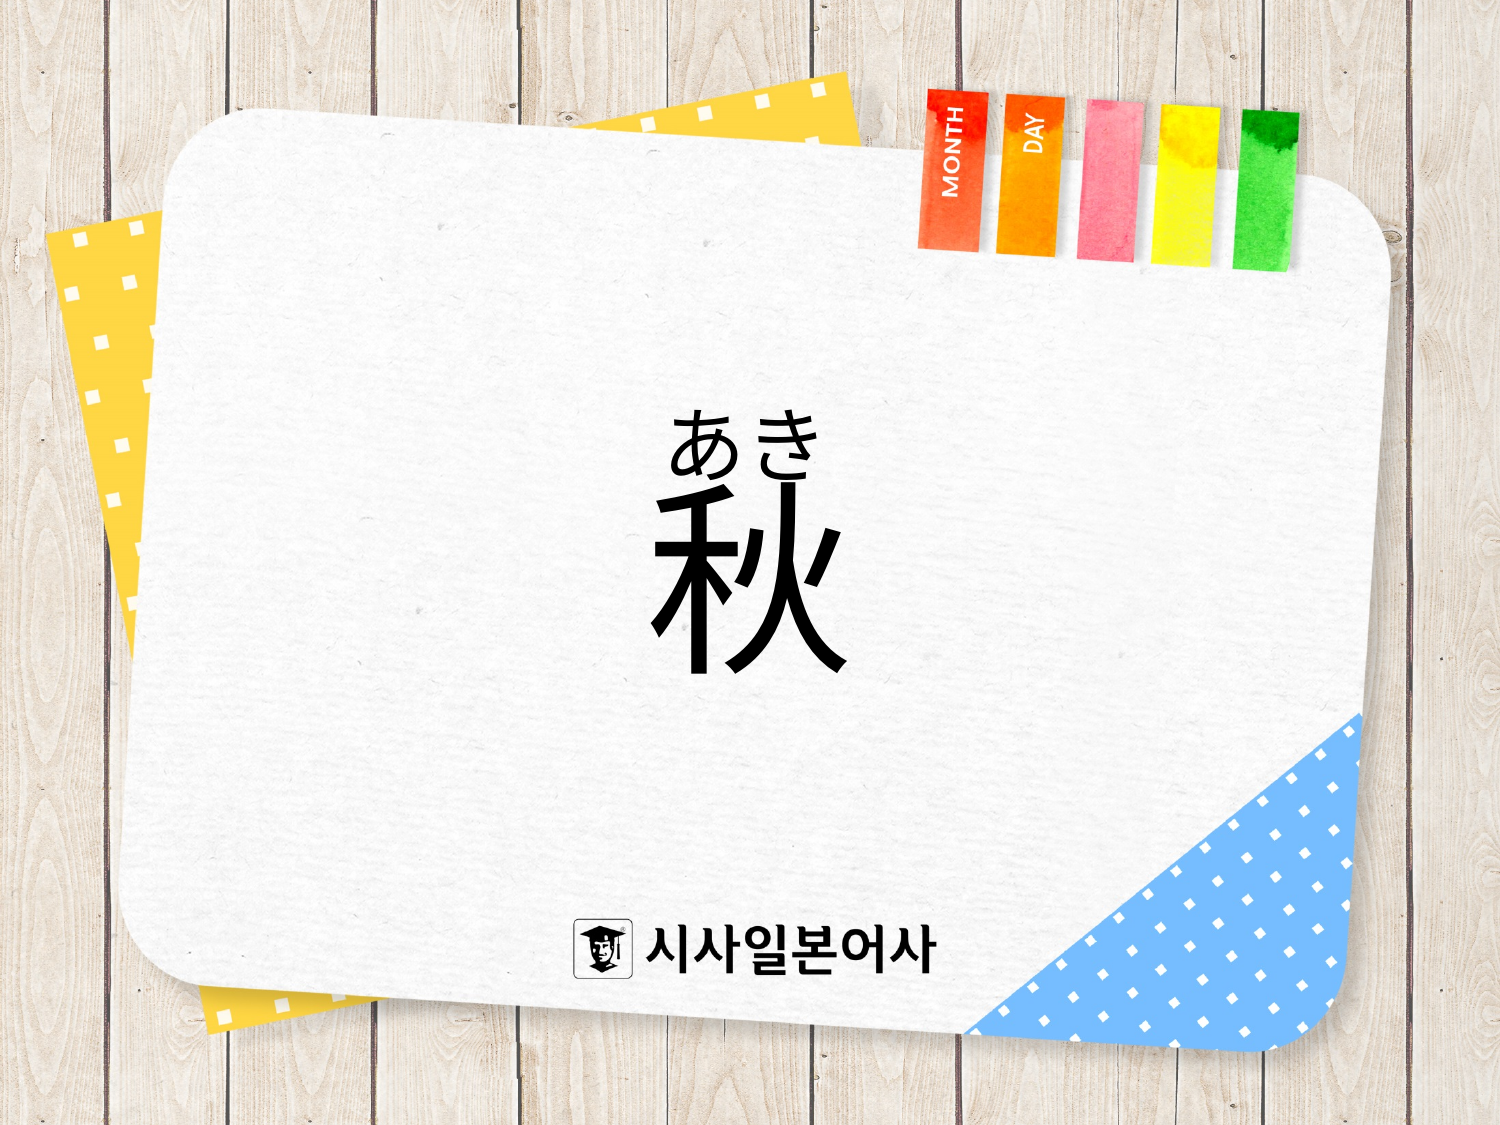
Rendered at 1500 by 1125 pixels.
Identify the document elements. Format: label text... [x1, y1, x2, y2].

picture [0, 0, 1500, 1125]
text_box あき [647, 385, 844, 501]
title 秋 [75, 338, 1425, 811]
